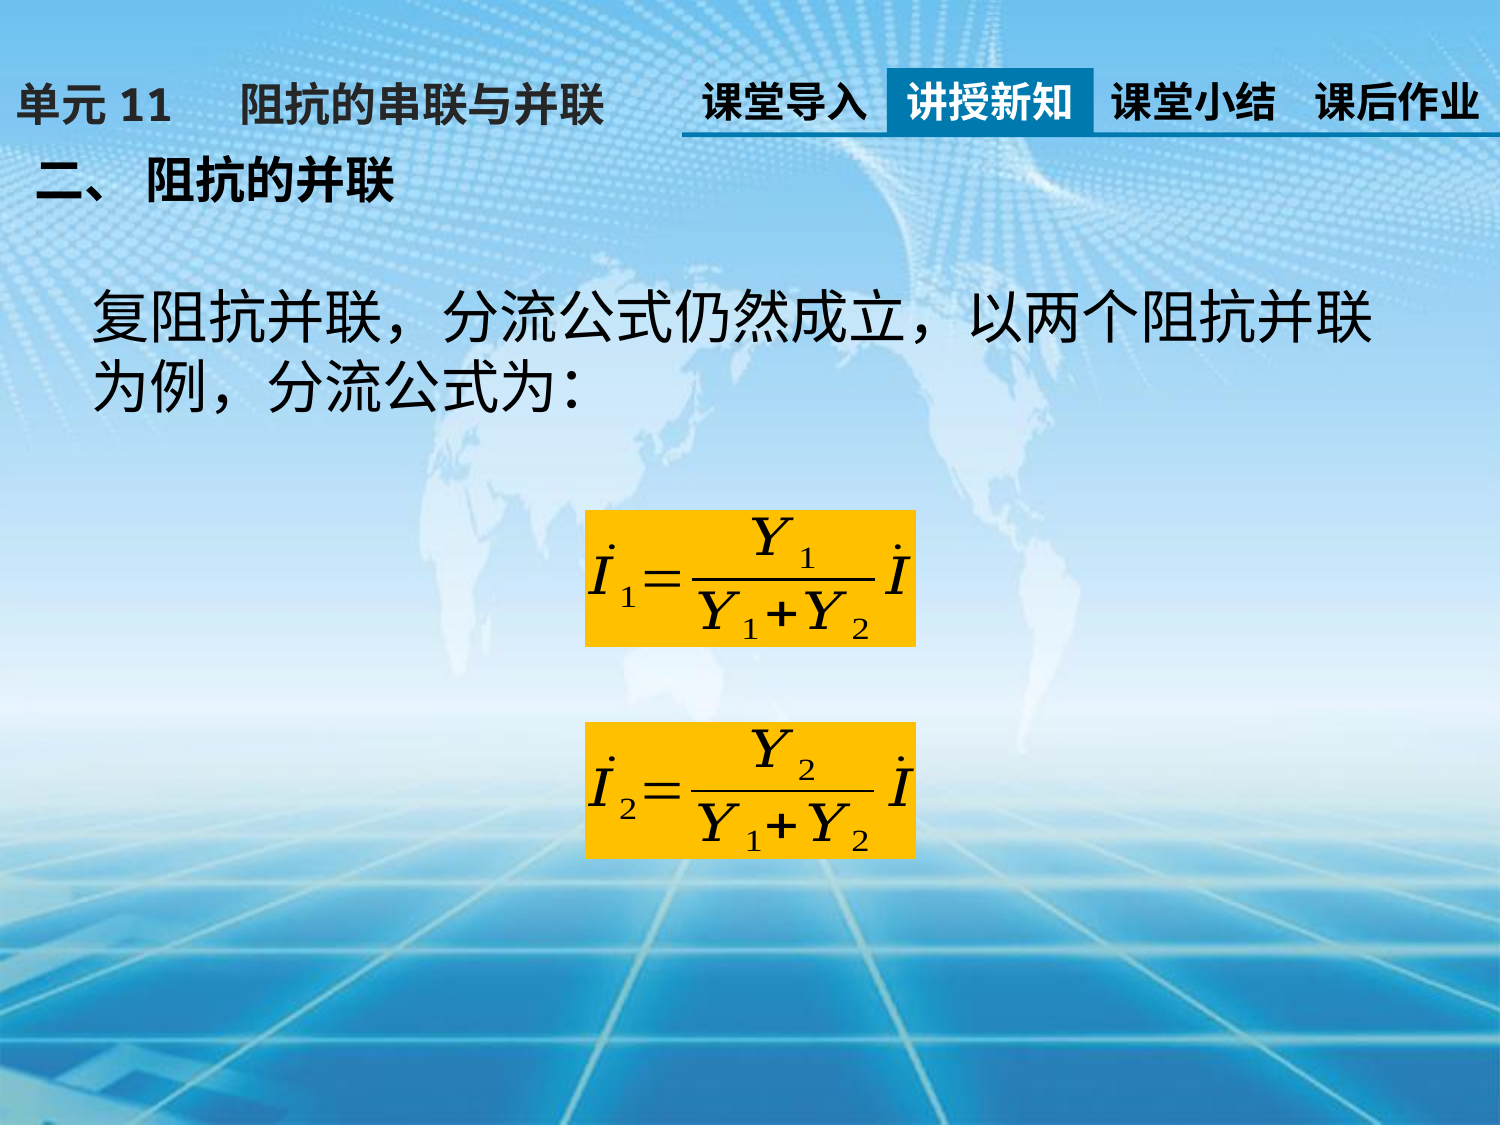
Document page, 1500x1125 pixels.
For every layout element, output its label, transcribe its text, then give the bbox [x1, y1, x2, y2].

picture [0, 0, 1500, 1125]
text_box 二、 阻抗的并联 [19, 139, 1055, 206]
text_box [1, 67, 1500, 139]
text_box 复阻抗并联，分流公式仍然成立，以两个阻抗并联为例，分流公式为： [76, 272, 1400, 428]
